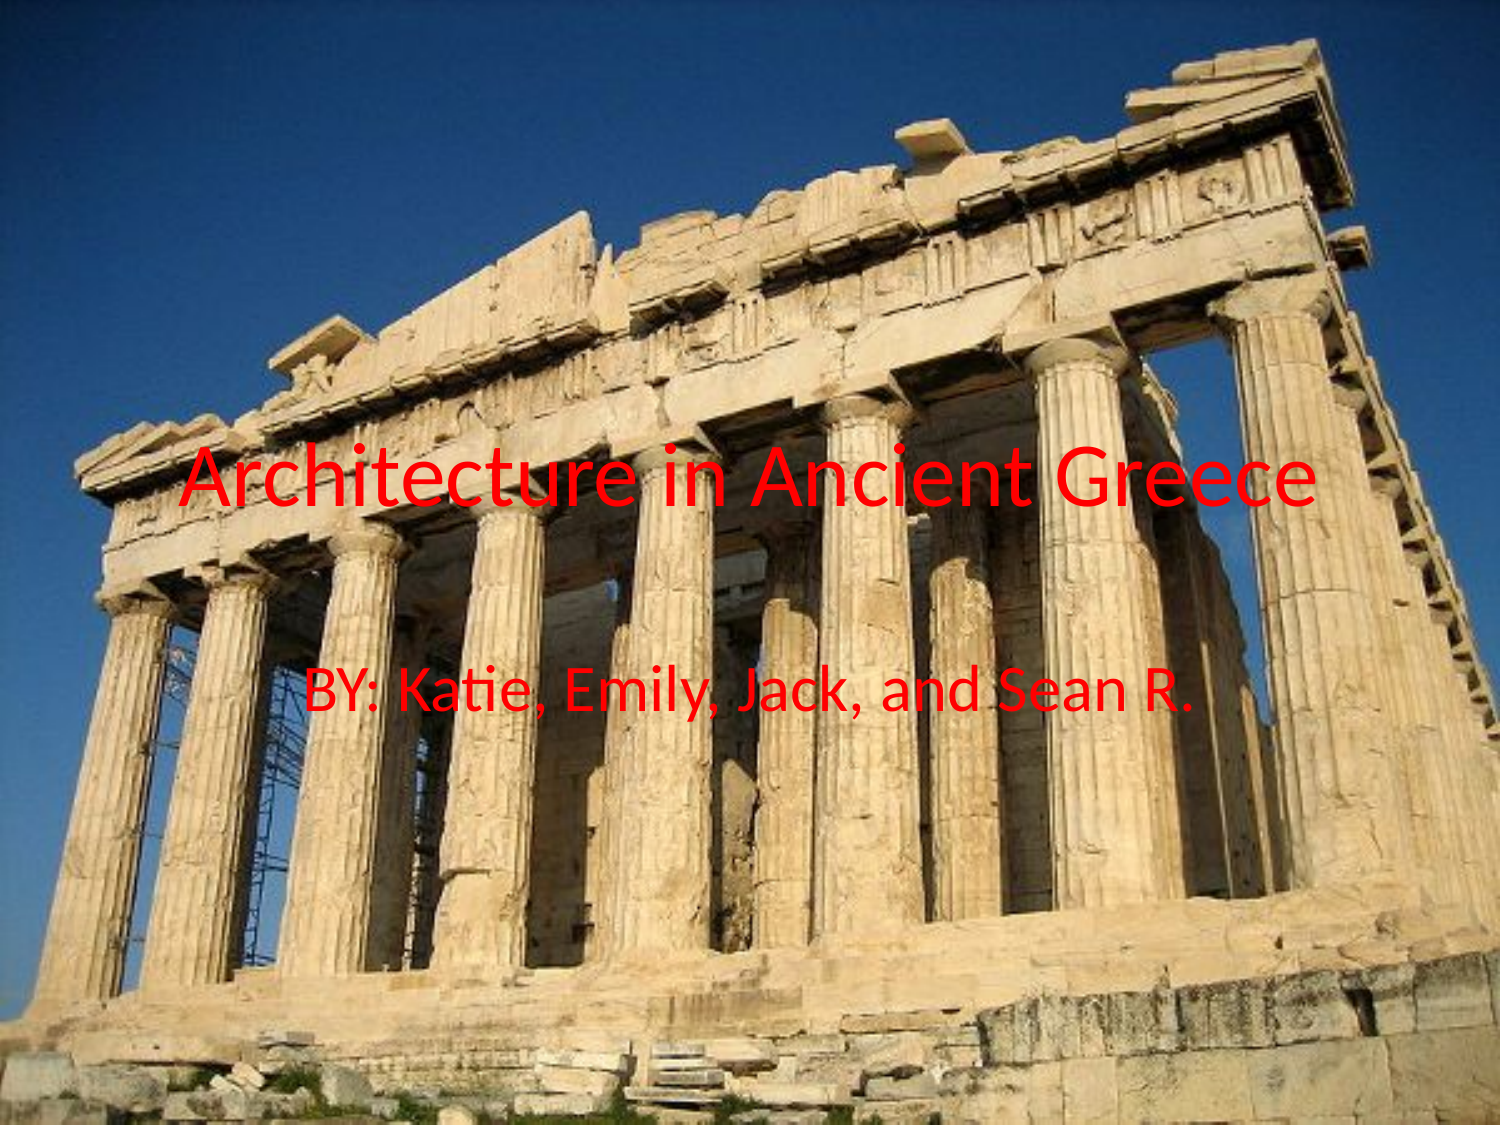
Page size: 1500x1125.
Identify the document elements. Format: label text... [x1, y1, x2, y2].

picture [0, 0, 1500, 1125]
subtitle BY: Katie, Emily, Jack, and Sean R. [225, 637, 1275, 925]
title Architecture in Ancient Greece [112, 349, 1388, 591]
